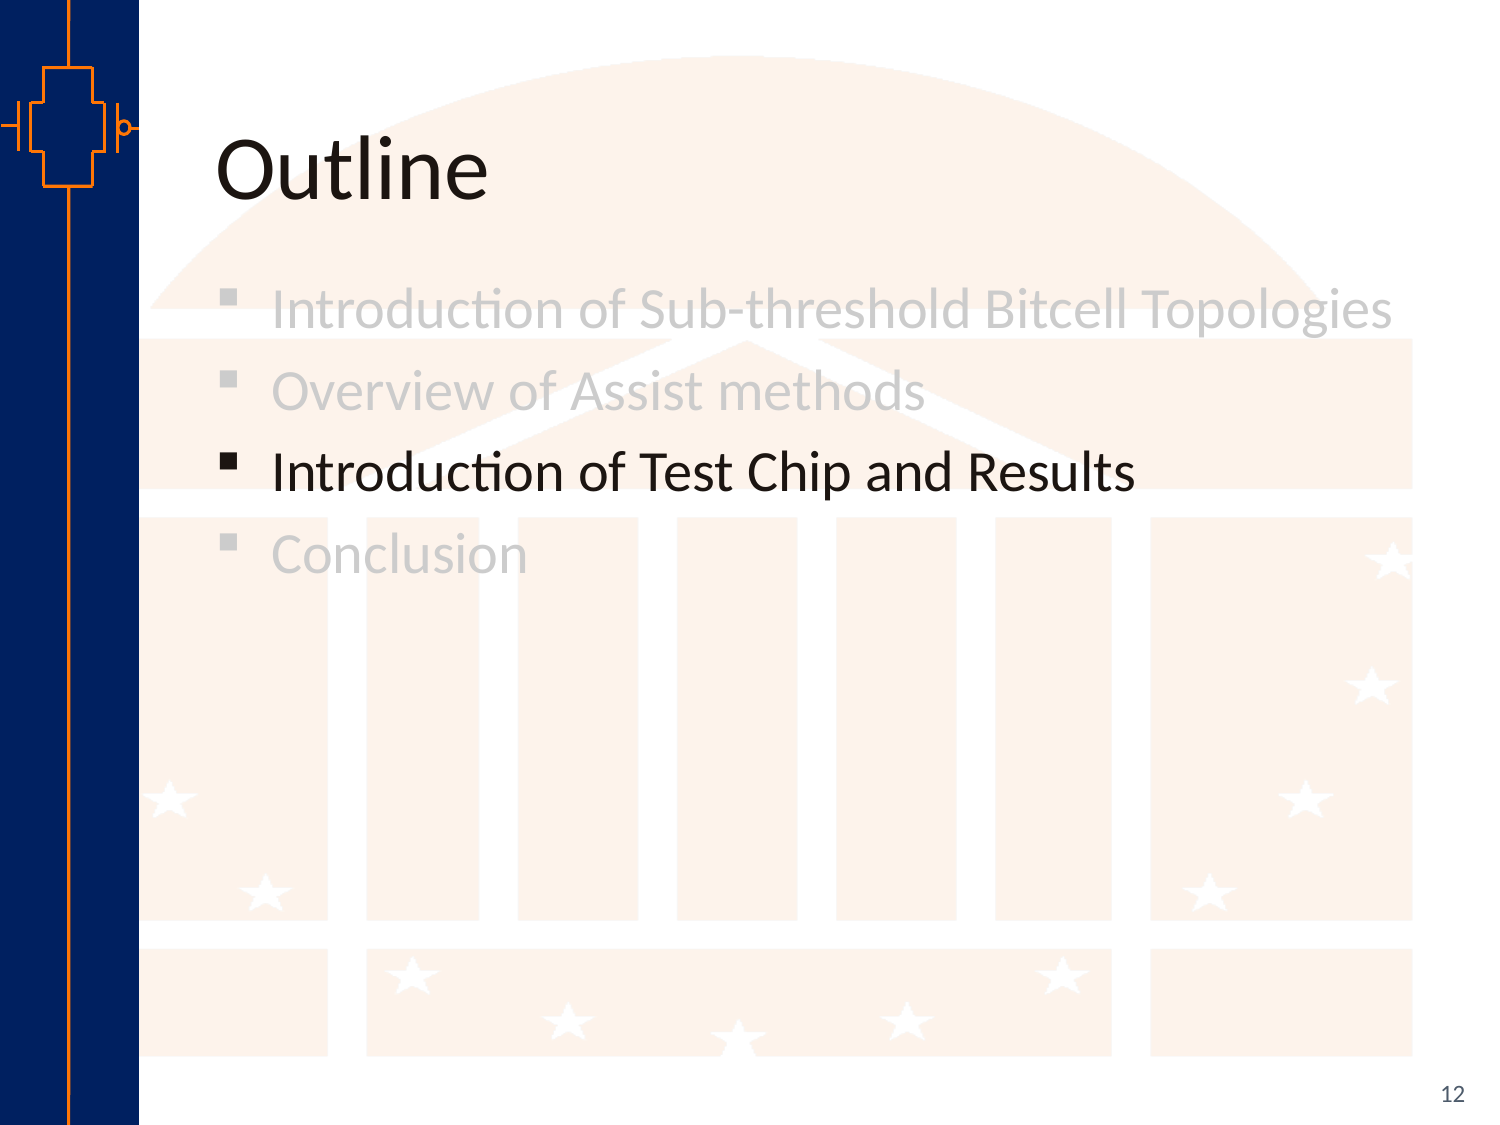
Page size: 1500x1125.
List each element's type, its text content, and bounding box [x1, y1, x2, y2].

title Outline [200, 37, 1388, 225]
list Introduction of Sub-threshold Bitcell Topologies Overview of Assist methods Introduction of Test Chip and Results Conclusion [200, 262, 1425, 988]
slide_number 12 [1425, 1062, 1488, 1123]
